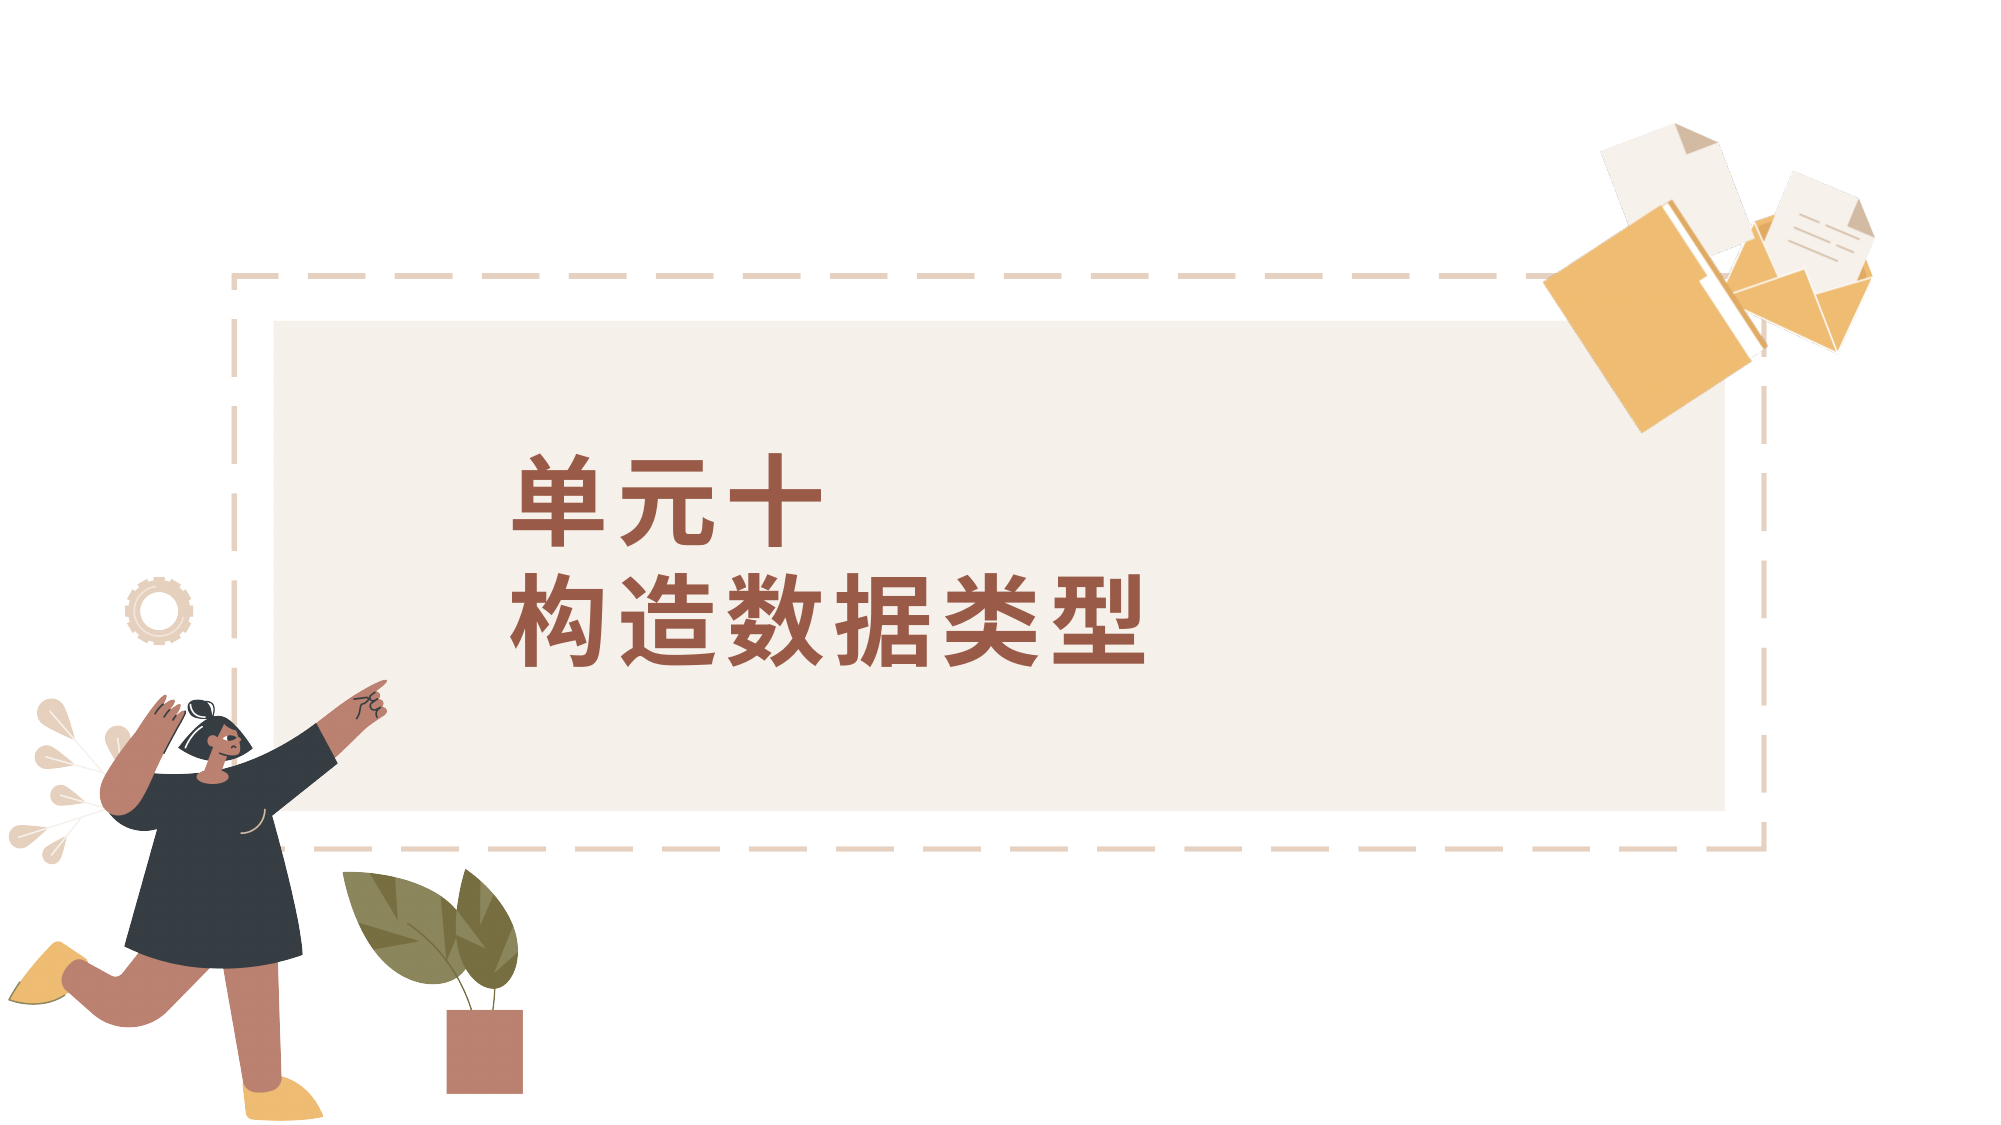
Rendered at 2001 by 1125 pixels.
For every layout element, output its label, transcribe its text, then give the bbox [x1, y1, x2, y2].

picture [0, 0, 2001, 1125]
text_box 单元十 构造数据类型 [492, 410, 1362, 707]
